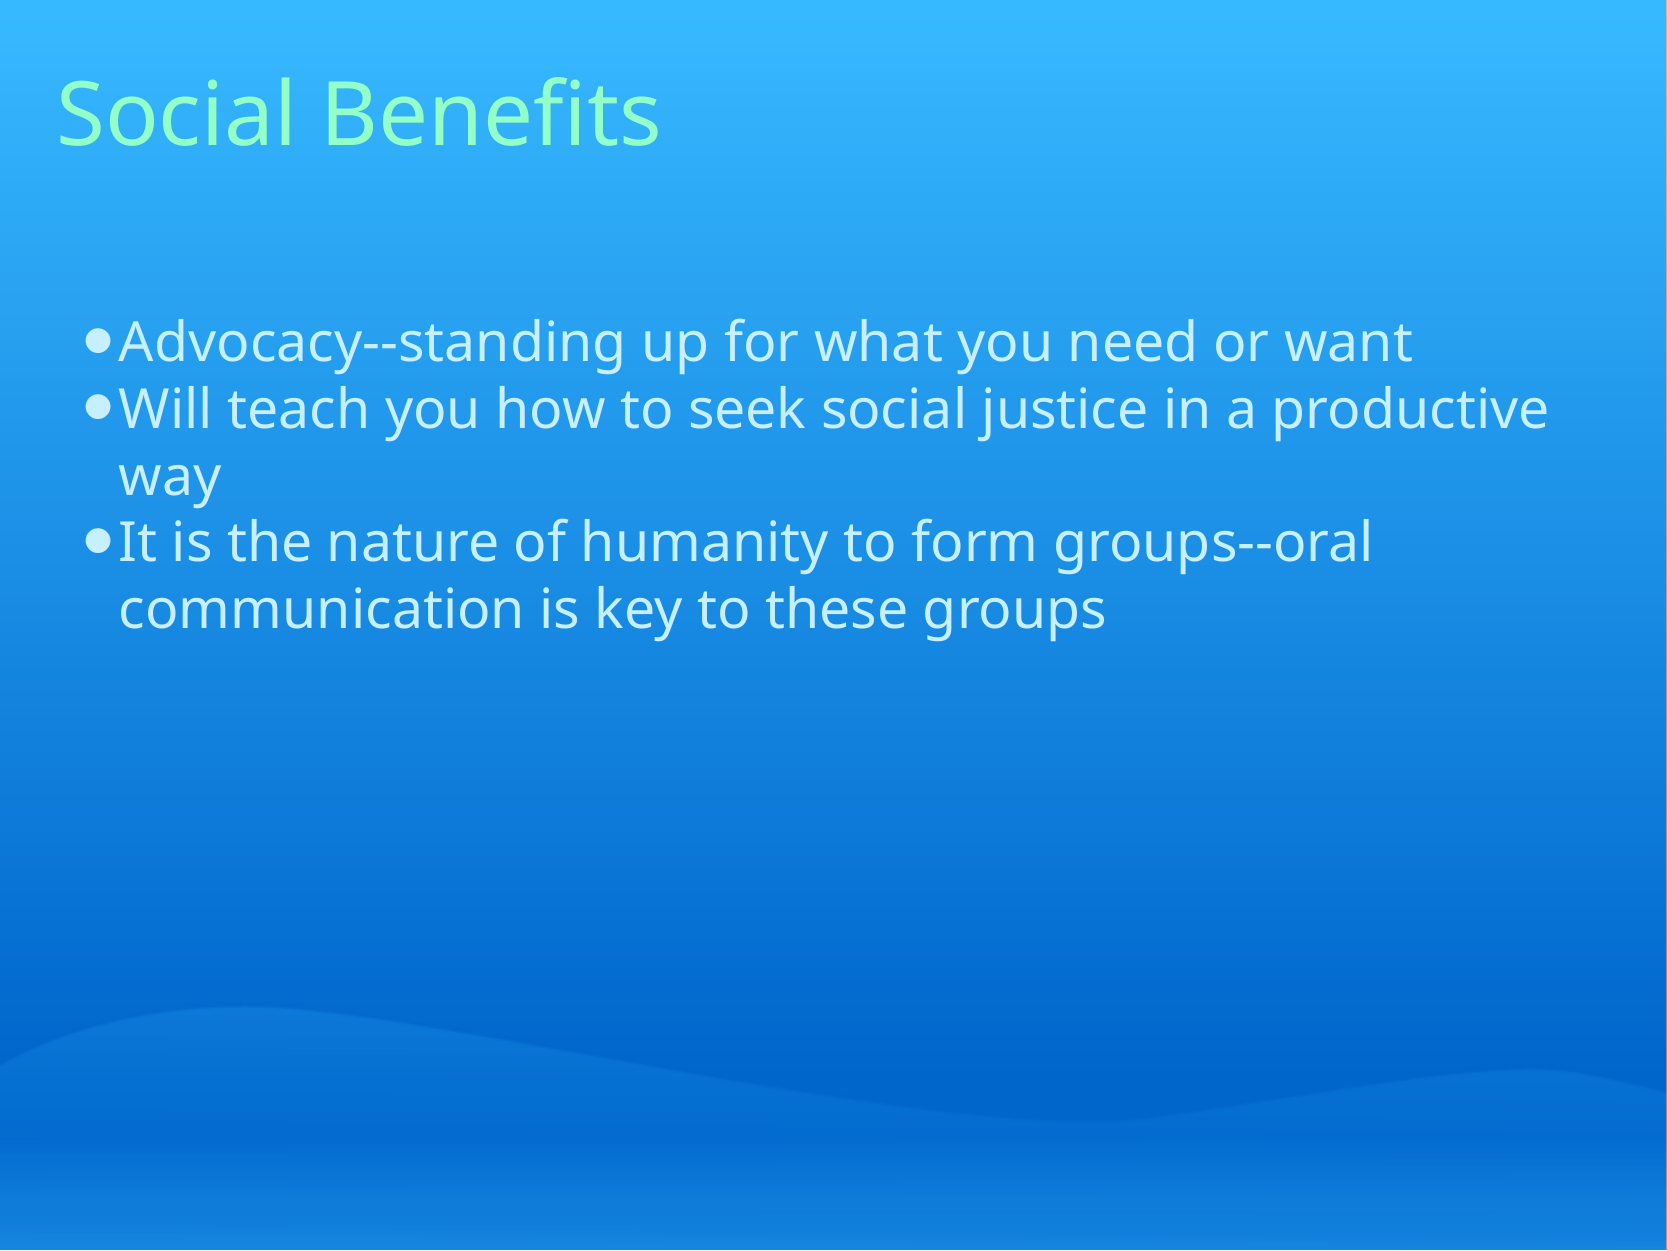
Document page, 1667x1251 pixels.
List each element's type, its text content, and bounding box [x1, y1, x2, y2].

picture [0, 0, 1667, 1250]
title Social Benefits [50, 50, 1630, 213]
list Advocacy--standing up for what you need or want Will teach you how to seek social justice in a productive way It is the nature of humanity to form groups--oral communication is key to these groups [50, 300, 1630, 1213]
